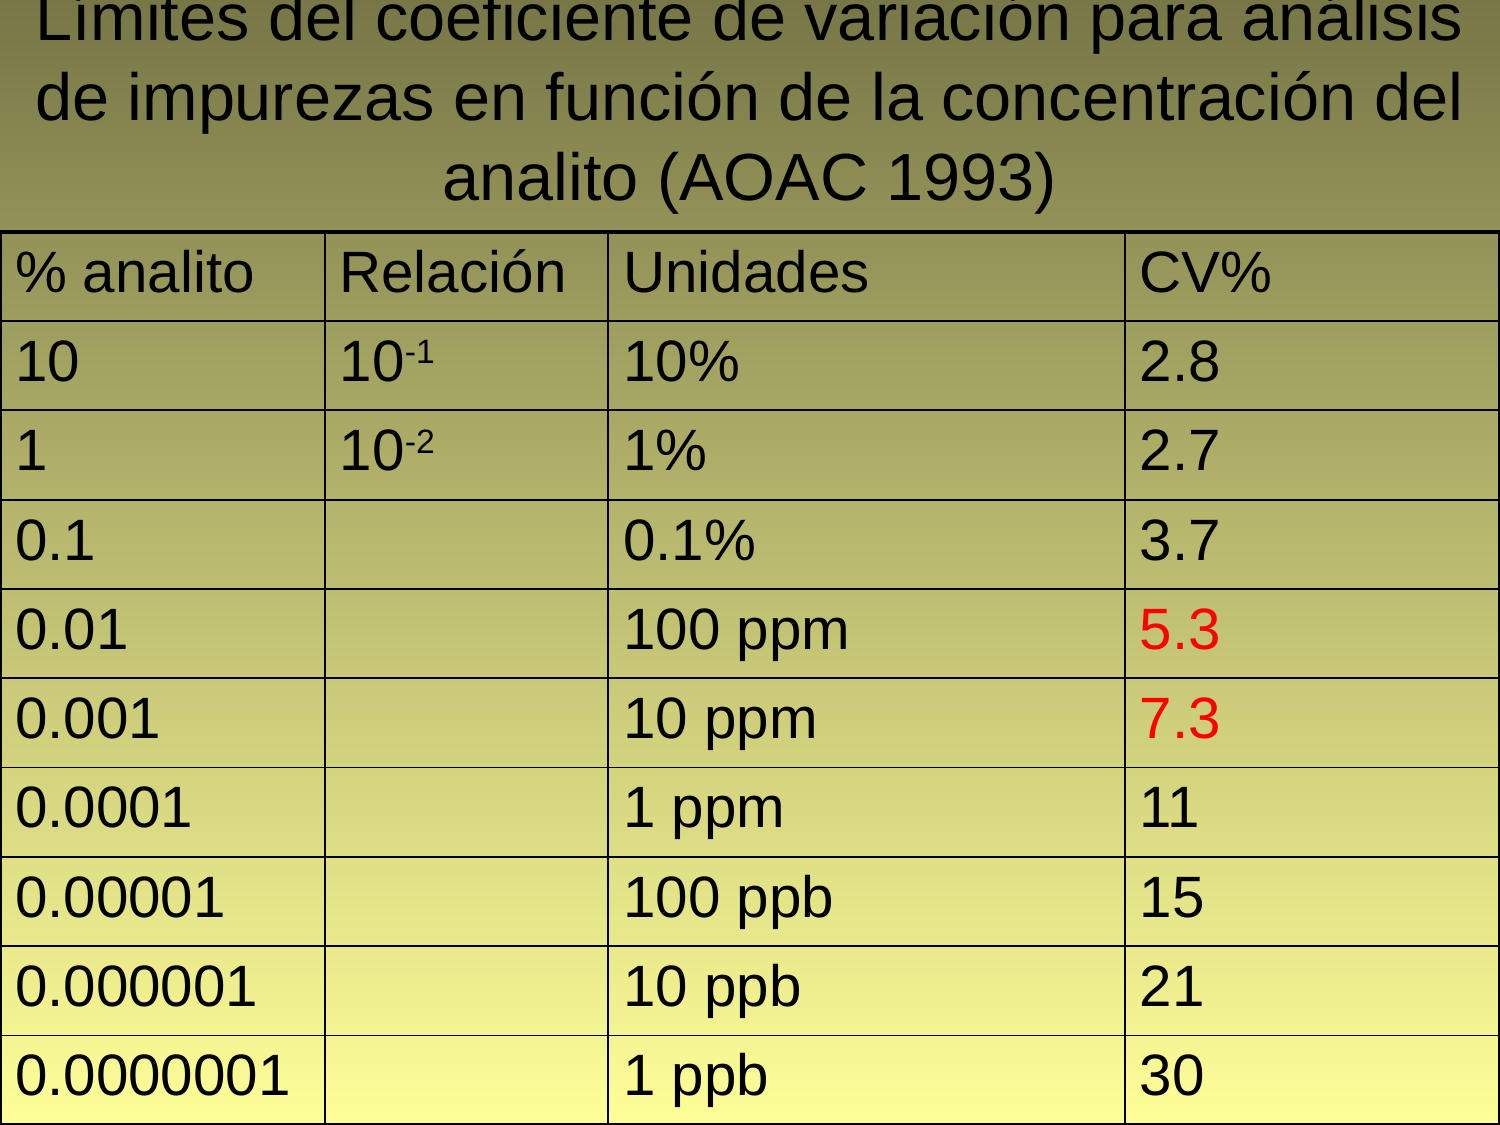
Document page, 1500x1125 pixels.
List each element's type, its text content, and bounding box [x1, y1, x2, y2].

table_cell 15 [1126, 858, 1498, 945]
table_cell 0.001 [2, 679, 324, 767]
table_cell 3.7 [1126, 501, 1498, 588]
table_header Relación [326, 234, 607, 320]
table_cell 0.1 [2, 501, 324, 588]
table_cell 0.0000001 [2, 1036, 324, 1123]
table_cell 2.8 [1126, 322, 1498, 409]
table_header CV% [1126, 234, 1498, 320]
table_header Unidades [609, 234, 1124, 320]
table_cell 1 ppb [609, 1036, 1124, 1123]
table_cell 100 ppb [609, 858, 1124, 945]
table_cell [326, 679, 607, 767]
table_cell 10% [609, 322, 1124, 409]
table_cell 30 [1126, 1036, 1498, 1123]
table_cell 1 ppm [609, 768, 1124, 856]
table_cell 0.000001 [2, 947, 324, 1035]
table_cell 0.01 [2, 590, 324, 677]
table_cell 10 [2, 322, 324, 409]
table_cell 0.1% [609, 501, 1124, 588]
table_cell 10 ppm [609, 679, 1124, 767]
table_cell [326, 1036, 607, 1123]
table_cell 7.3 [1126, 679, 1498, 767]
table_header % analito [2, 234, 324, 320]
table_cell [326, 590, 607, 677]
table_cell [326, 858, 607, 945]
table_cell 10-2 [326, 411, 607, 499]
table_cell 11 [1126, 768, 1498, 856]
table_cell [326, 947, 607, 1035]
table_cell [326, 768, 607, 856]
table_cell 2.7 [1126, 411, 1498, 499]
table_cell 100 ppm [609, 590, 1124, 677]
table_cell 1 [2, 411, 324, 499]
table_cell 21 [1126, 947, 1498, 1035]
table_cell 10-1 [326, 322, 607, 409]
table_cell 5.3 [1126, 590, 1498, 677]
title Límites del coeficiente de variación para análisis de impurezas en función de la concentración del analito (AOAC 1993) [0, 0, 1500, 188]
table_cell 1% [609, 411, 1124, 499]
table_cell [326, 501, 607, 588]
table_cell 0.00001 [2, 858, 324, 945]
table_cell 0.0001 [2, 768, 324, 856]
table_cell 10 ppb [609, 947, 1124, 1035]
